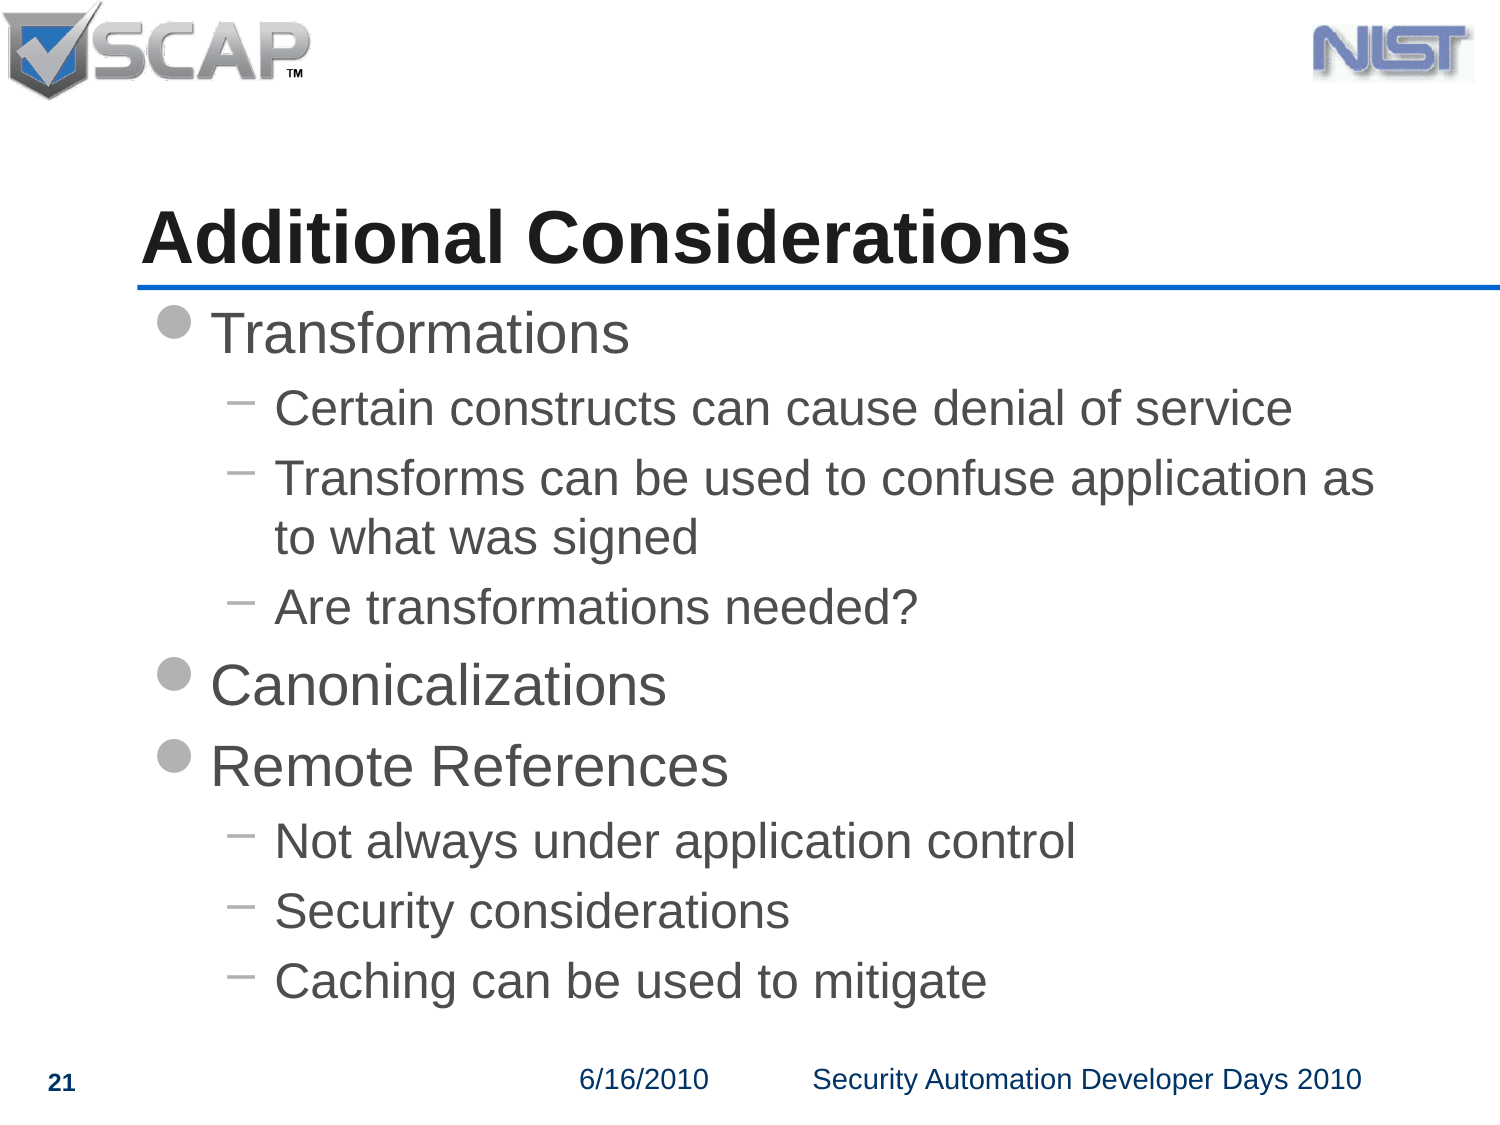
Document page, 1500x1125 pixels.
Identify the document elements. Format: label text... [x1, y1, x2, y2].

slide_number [374, 1024, 725, 1104]
slide_number 21 [13, 1023, 111, 1105]
picture [1312, 24, 1475, 83]
list Transformations Certain constructs can cause denial of service Transforms can be used to confuse application as to what was signed Are transformations needed? Canonicalizations Remote References Not always under application control Security considerations Caching can be used to mitigate [137, 287, 1400, 1026]
title Additional Considerations [124, 99, 1426, 288]
picture [0, 0, 313, 103]
footer Security Automation Developer Days 2010 [749, 1024, 1426, 1104]
